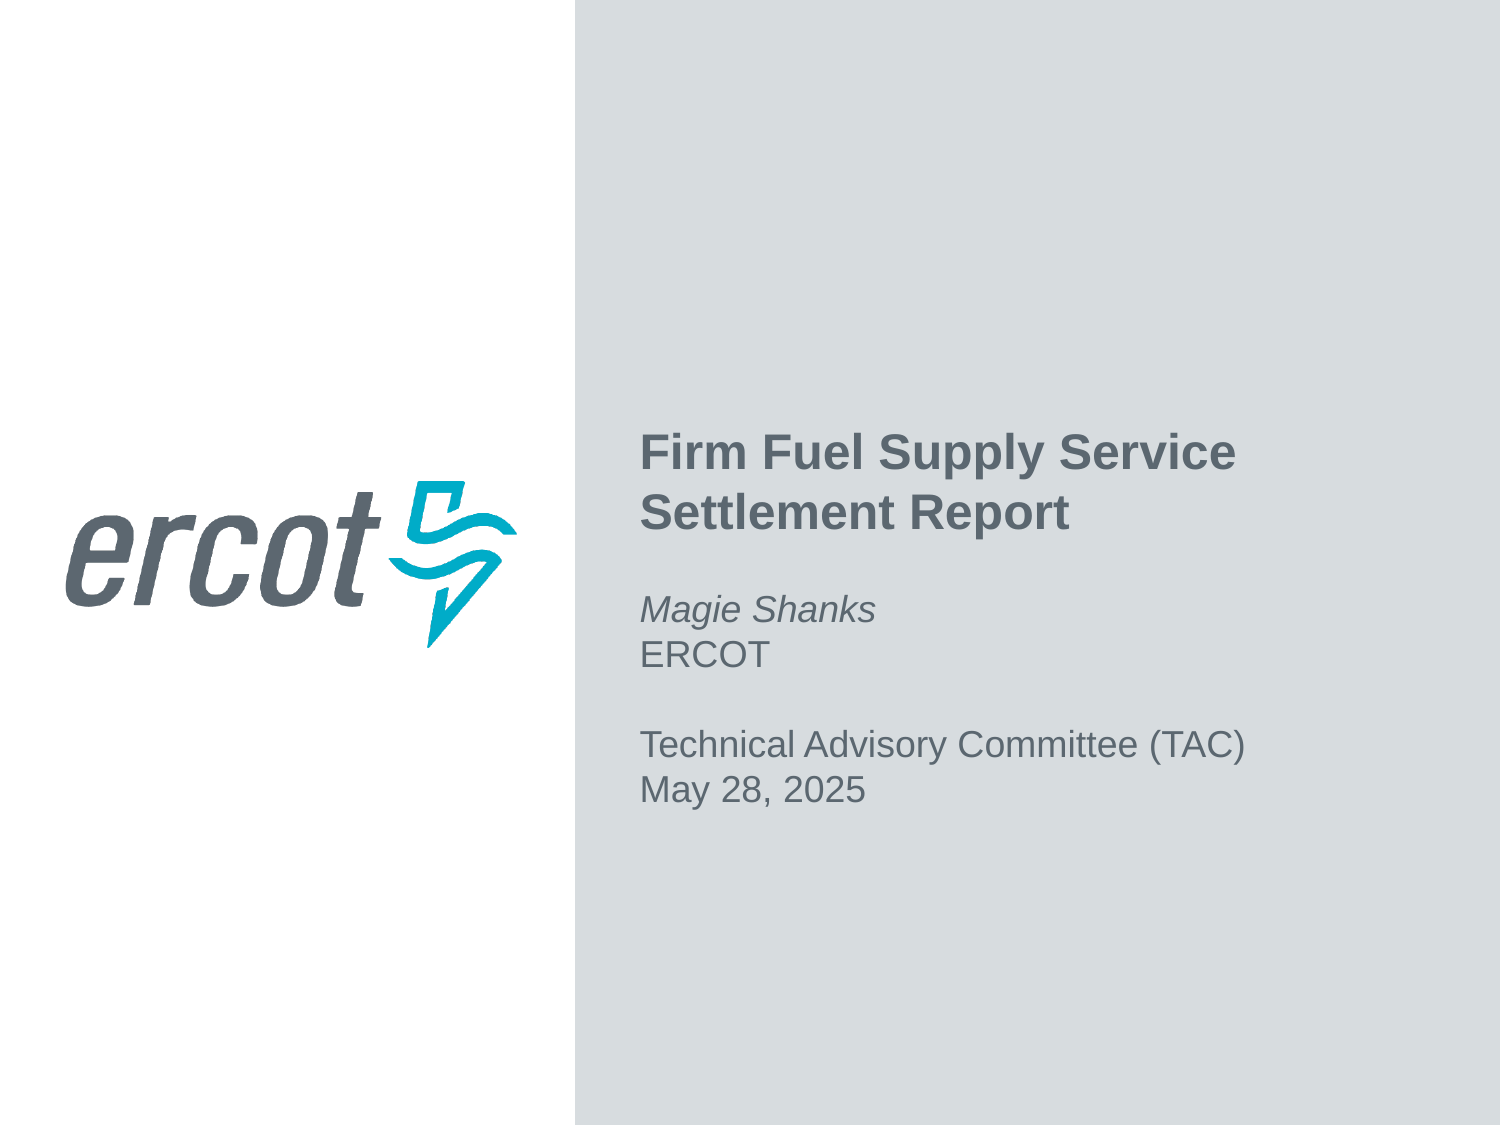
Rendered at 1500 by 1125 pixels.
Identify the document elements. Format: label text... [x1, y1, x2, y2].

text_box Firm Fuel Supply Service Settlement Report Magie Shanks ERCOT Technical Advisory Committee (TAC) May 28, 2025 [624, 412, 1450, 818]
picture [56, 471, 525, 654]
